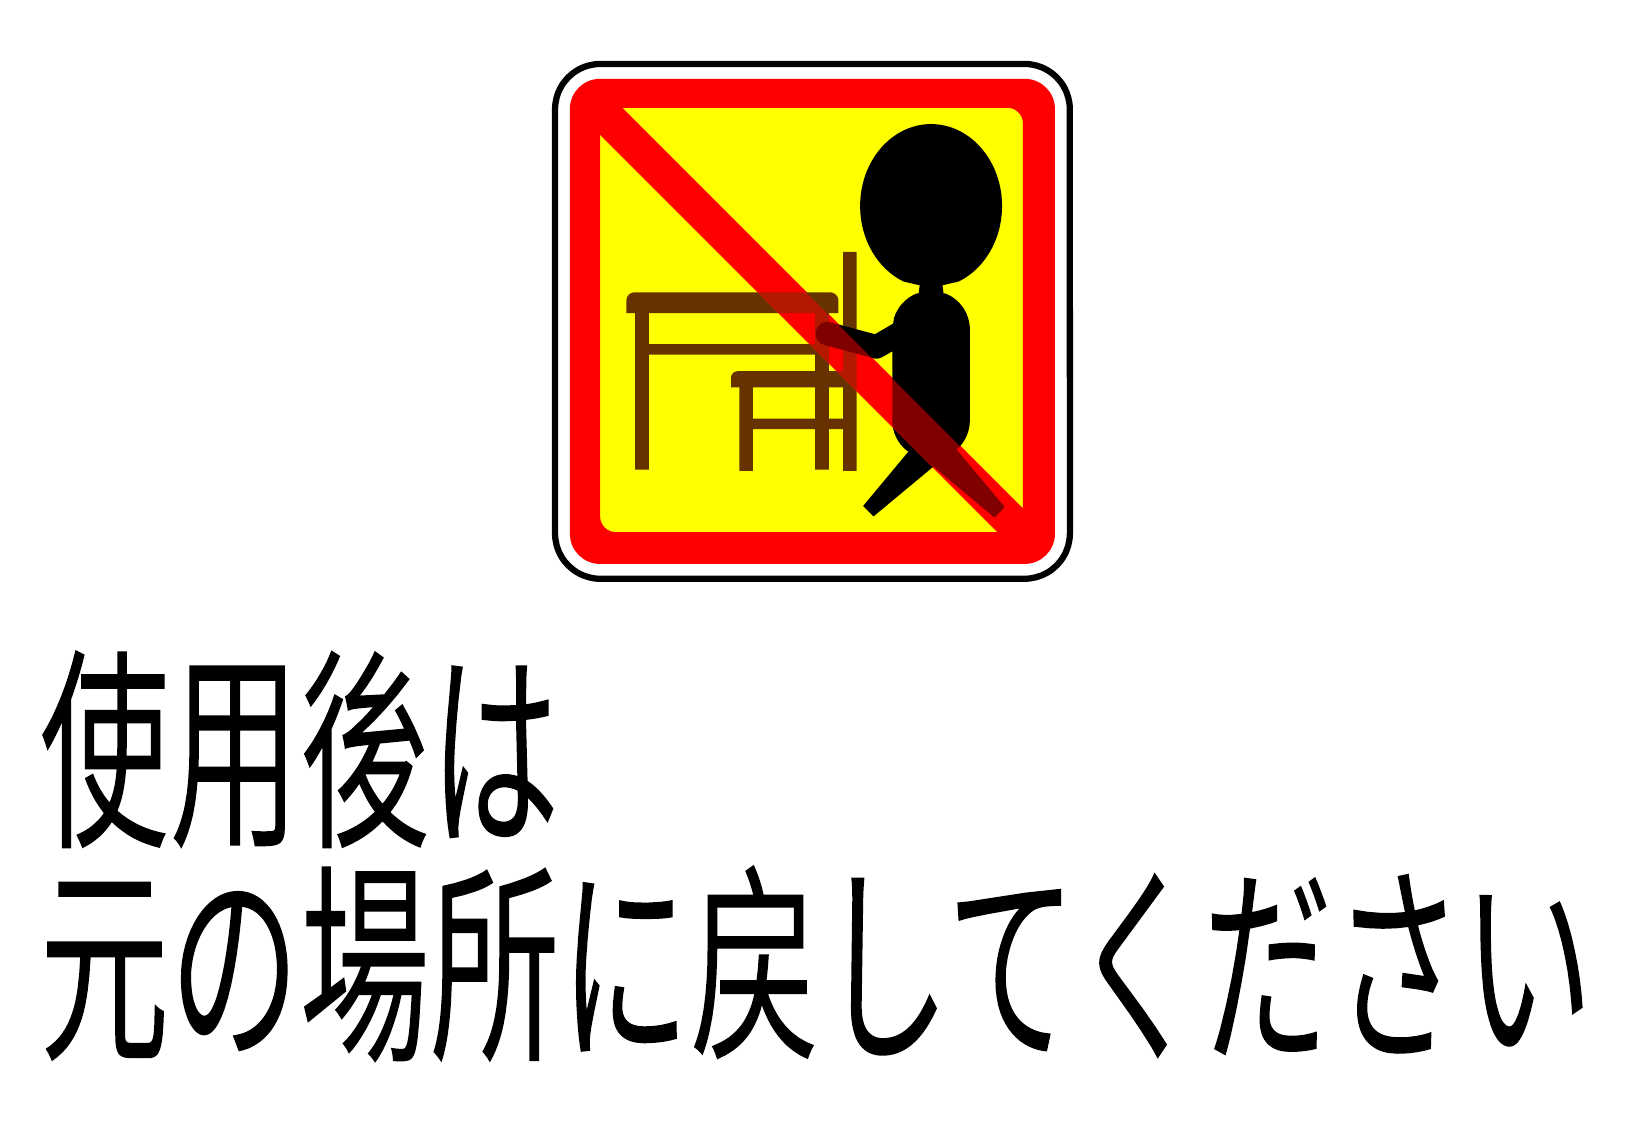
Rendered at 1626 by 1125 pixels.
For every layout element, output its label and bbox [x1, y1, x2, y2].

text_box [554, 63, 1071, 580]
